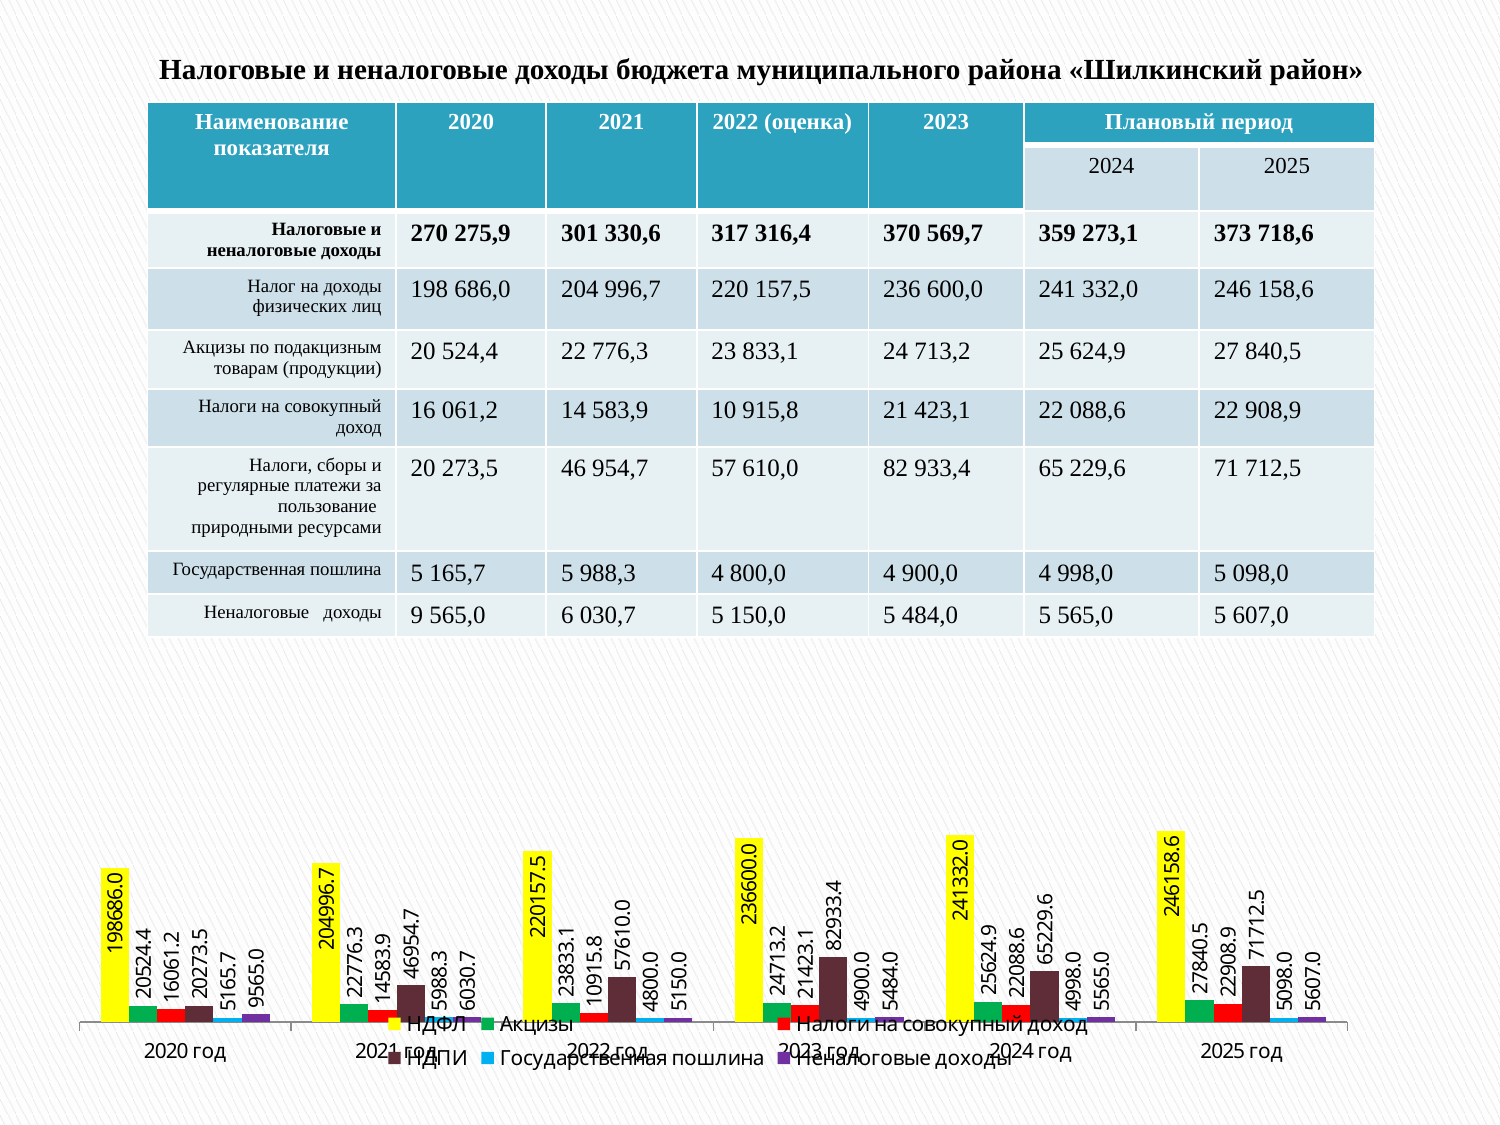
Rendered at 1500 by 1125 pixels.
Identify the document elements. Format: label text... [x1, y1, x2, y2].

title Налоговые и неналоговые доходы бюджета муниципального района «Шилкинский район» [64, 42, 1459, 102]
table_cell 22 908,9 [1200, 390, 1374, 446]
table_cell 5 150,0 [698, 595, 868, 636]
chart [70, 644, 1407, 1079]
table_cell Государственная пошлина [148, 552, 395, 593]
table_cell 57 610,0 [698, 448, 868, 550]
table_header 2022 (оценка) [698, 103, 868, 208]
table_cell 5 165,7 [397, 552, 545, 593]
table_cell 20 524,4 [397, 331, 545, 388]
table_cell 6 030,7 [547, 595, 696, 636]
table_cell 9 565,0 [397, 595, 545, 636]
table_cell 25 624,9 [1025, 331, 1198, 388]
table_cell 24 713,2 [869, 331, 1023, 388]
table_cell 373 718,6 [1200, 212, 1374, 267]
table_cell 20 273,5 [397, 448, 545, 550]
table_cell 82 933,4 [869, 448, 1023, 550]
table_cell 22 776,3 [547, 331, 696, 388]
table_cell 204 996,7 [547, 269, 696, 329]
table_cell 370 569,7 [869, 214, 1023, 267]
table_cell 4 900,0 [869, 552, 1023, 593]
table_cell Налог на доходы физических лиц [148, 269, 395, 329]
table_cell Неналоговые доходы [148, 595, 395, 636]
table_header Плановый период [1025, 103, 1374, 142]
table_cell 65 229,6 [1025, 448, 1198, 550]
table_cell Налоги на совокупный доход [148, 390, 395, 446]
table_cell 46 954,7 [547, 448, 696, 550]
table_cell 5 098,0 [1200, 552, 1374, 593]
table_cell 4 800,0 [698, 552, 868, 593]
table_cell 14 583,9 [547, 390, 696, 446]
table_cell 23 833,1 [698, 331, 868, 388]
table_cell 22 088,6 [1025, 390, 1198, 446]
table_header 2020 [397, 103, 545, 208]
table_cell 198 686,0 [397, 269, 545, 329]
table_cell 27 840,5 [1200, 331, 1374, 388]
table_cell Акцизы по подакцизным товарам (продукции) [148, 331, 395, 388]
table_cell 2025 [1200, 148, 1374, 210]
table_cell 71 712,5 [1200, 448, 1374, 550]
table_cell 317 316,4 [698, 214, 868, 267]
table_header 2021 [547, 103, 696, 208]
table_cell 246 158,6 [1200, 269, 1374, 329]
table_cell 21 423,1 [869, 390, 1023, 446]
table_cell 270 275,9 [397, 214, 545, 267]
table_cell 241 332,0 [1025, 269, 1198, 329]
table_cell Налоговые и неналоговые доходы [148, 214, 395, 267]
table_cell 220 157,5 [698, 269, 868, 329]
table_cell 236 600,0 [869, 269, 1023, 329]
table_cell 359 273,1 [1025, 212, 1198, 267]
table_cell 301 330,6 [547, 214, 696, 267]
table_cell 4 998,0 [1025, 552, 1198, 593]
table_cell 16 061,2 [397, 390, 545, 446]
table_cell 5 988,3 [547, 552, 696, 593]
table_header 2023 [869, 103, 1023, 208]
table_cell 10 915,8 [698, 390, 868, 446]
table_cell 2024 [1025, 148, 1198, 210]
table_cell 5 565,0 [1025, 595, 1198, 636]
table_header Наименование показателя [148, 103, 395, 208]
table_cell 5 484,0 [869, 595, 1023, 636]
table_cell 5 607,0 [1200, 595, 1374, 636]
table_cell Налоги, сборы и регулярные платежи за пользование природными ресурсами [148, 448, 395, 550]
